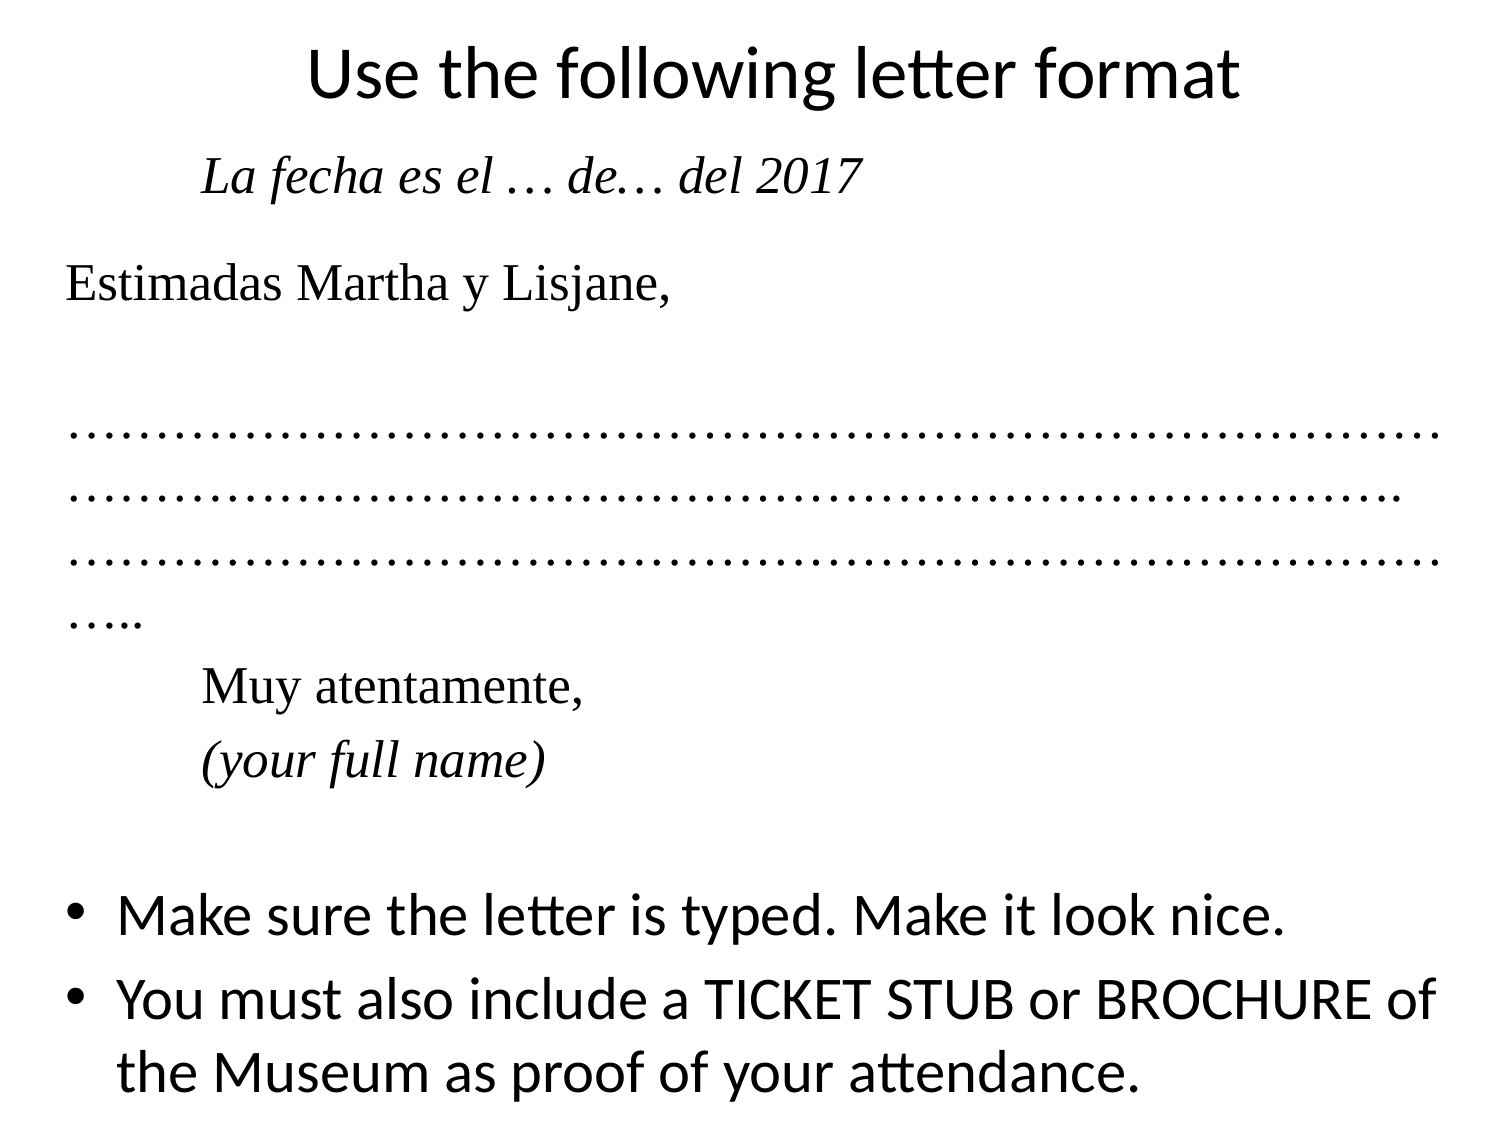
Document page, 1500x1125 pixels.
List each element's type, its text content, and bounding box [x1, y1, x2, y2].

list La fecha es el … de… del 2017 Estimadas Martha y Lisjane, ……………………………………………………………………………………………………………………………………….……………………………………………………………………….. Muy atentamente, (your full name) Make sure the letter is typed. Make it look nice. You must also include a TICKET STUB or BROCHURE of the Museum as proof of your attendance. [50, 125, 1463, 1125]
title Use the following letter format [150, 12, 1400, 125]
